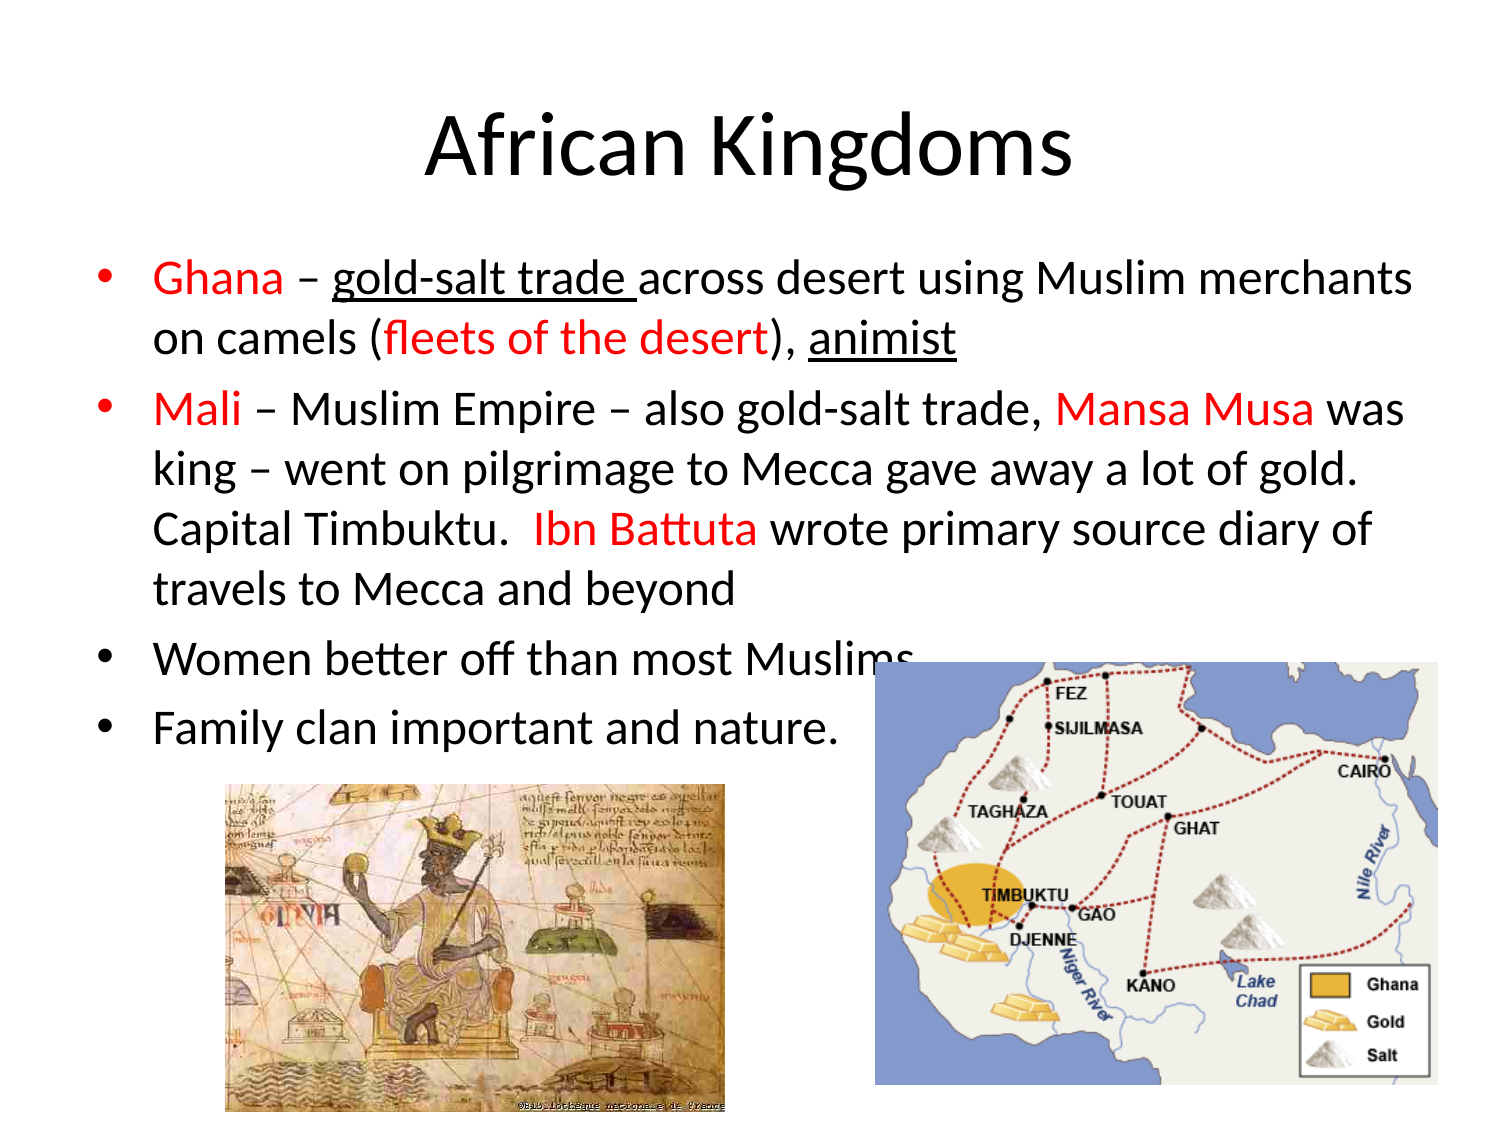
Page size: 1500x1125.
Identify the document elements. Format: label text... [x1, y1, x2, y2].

title African Kingdoms [75, 45, 1425, 233]
picture [874, 662, 1438, 1085]
list Ghana – gold-salt trade across desert using Muslim merchants on camels (fleets of the desert), animist Mali – Muslim Empire – also gold-salt trade, Mansa Musa was king – went on pilgrimage to Mecca gave away a lot of gold. Capital Timbuktu. Ibn Battuta wrote primary source diary of travels to Mecca and beyond Women better off than most Muslims Family clan important and nature. [81, 237, 1432, 980]
picture [224, 784, 726, 1112]
